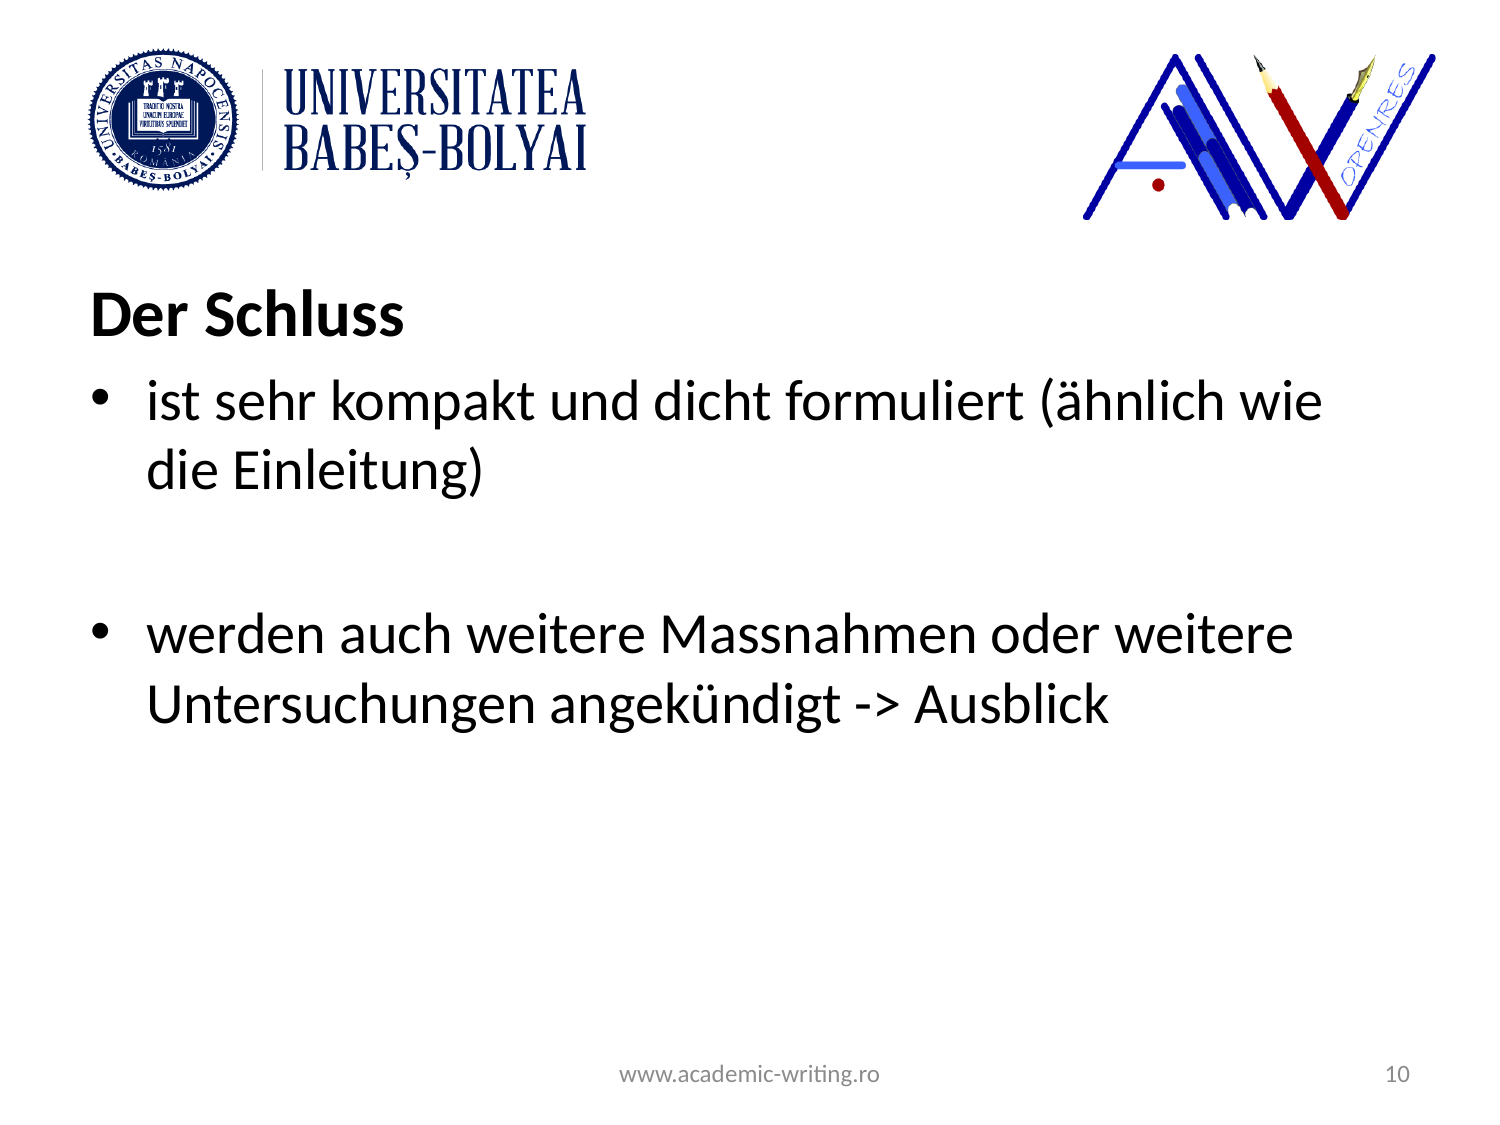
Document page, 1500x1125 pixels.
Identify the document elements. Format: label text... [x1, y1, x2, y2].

slide_number 10 [1074, 1042, 1425, 1103]
picture [76, 42, 597, 197]
footer www.academic-writing.ro [512, 1042, 988, 1103]
list Der Schluss ist sehr kompakt und dicht formuliert (ähnlich wie die Einleitung) werden auch weitere Massnahmen oder weitere Untersuchungen angekündigt -> Ausblick [75, 262, 1425, 1005]
picture [1083, 54, 1436, 220]
